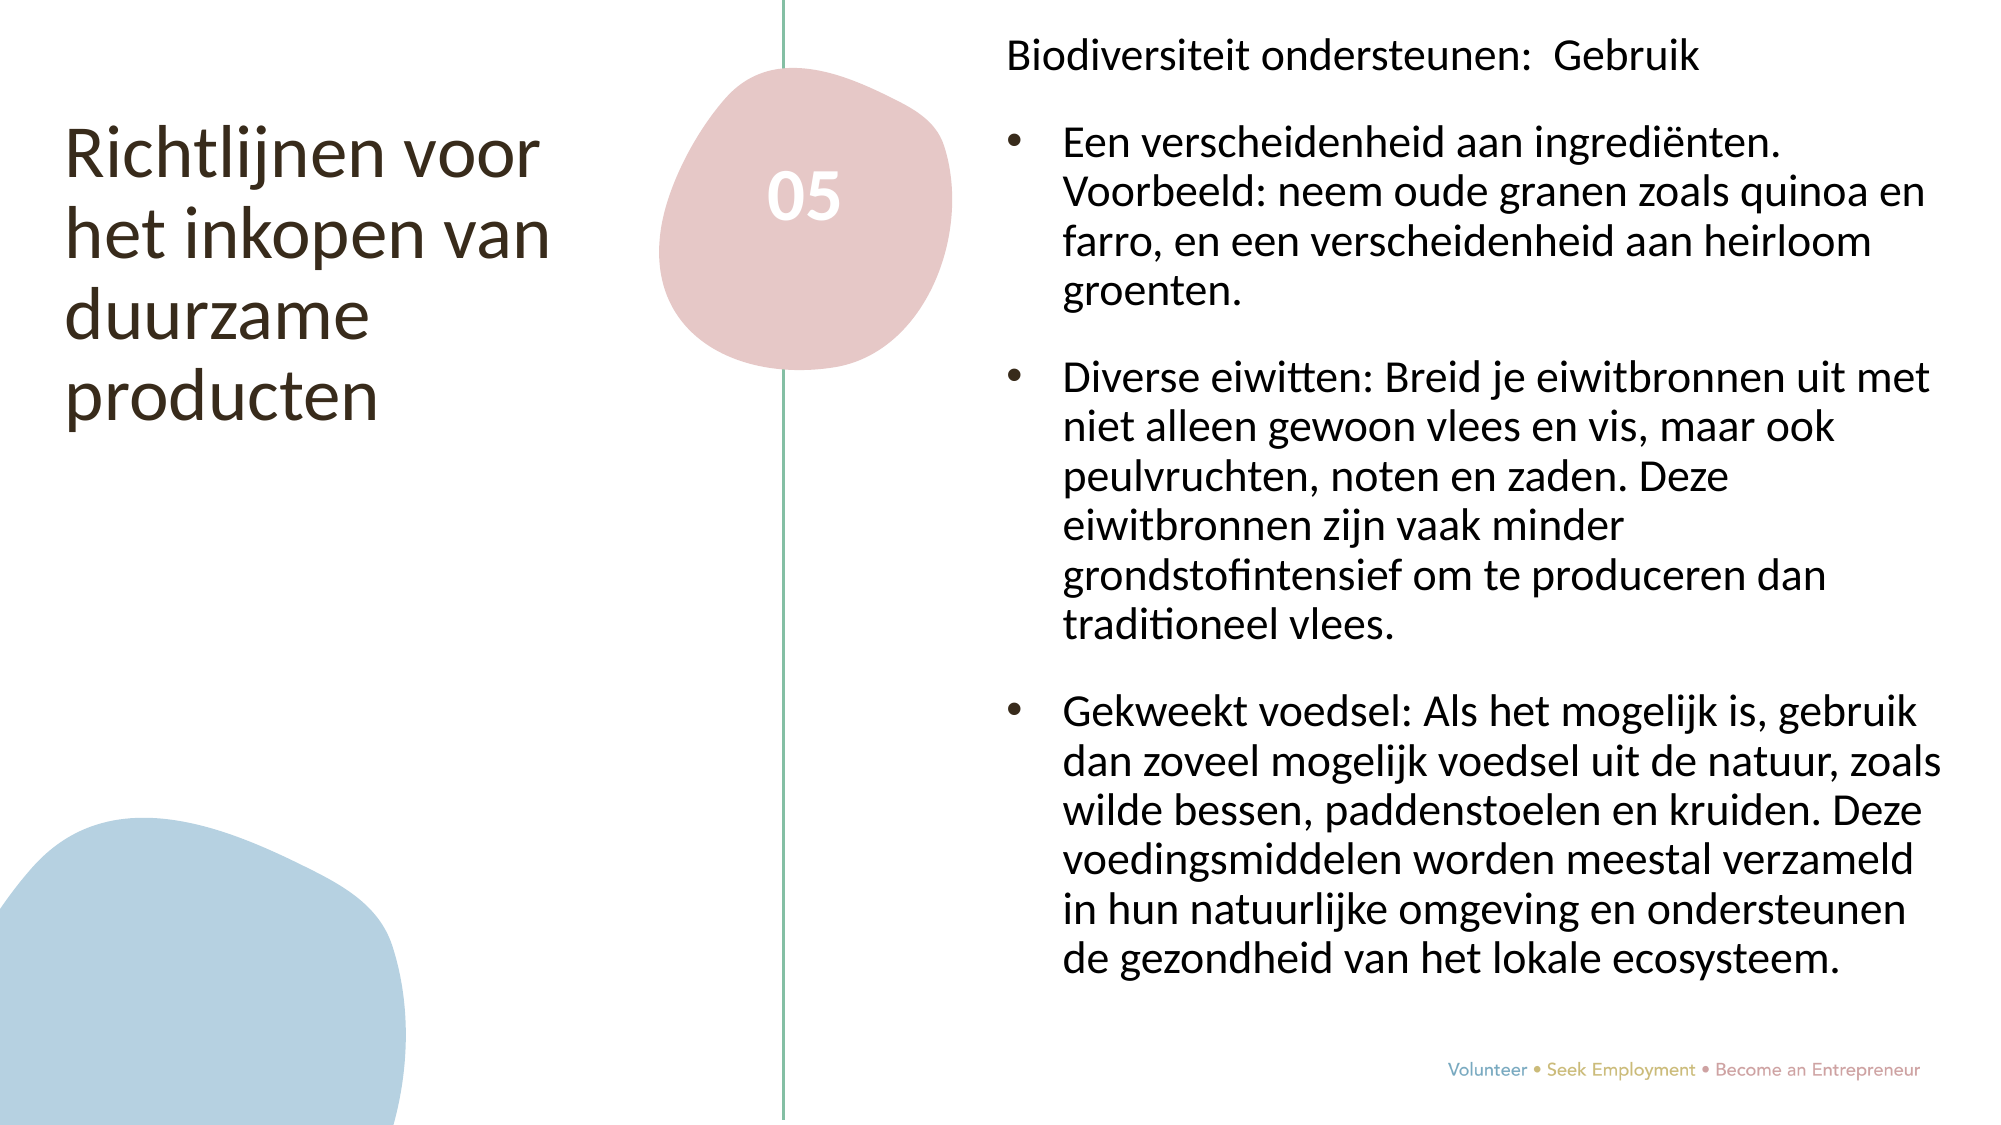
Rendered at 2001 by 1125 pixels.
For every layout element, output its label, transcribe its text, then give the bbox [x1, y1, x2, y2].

list 05 [710, 148, 900, 290]
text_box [0, 817, 406, 1125]
picture [1418, 1046, 1971, 1103]
list Biodiversiteit ondersteunen: Gebruik Een verscheidenheid aan ingrediënten. Voorbeeld: neem oude granen zoals quinoa en farro, en een verscheidenheid aan heirloom groenten. Diverse eiwitten: Breid je eiwitbronnen uit met niet alleen gewoon vlees en vis, maar ook peulvruchten, noten en zaden. Deze eiwitbronnen zijn vaak minder grondstofintensief om te produceren dan traditioneel vlees. Gekweekt voedsel: Als het mogelijk is, gebruik dan zoveel mogelijk voedsel uit de natuur, zoals wilde bessen, paddenstoelen en kruiden. Deze voedingsmiddelen worden meestal verzameld in hun natuurlijke omgeving en ondersteunen de gezondheid van het lokale ecosysteem. [991, 23, 1968, 777]
list Richtlijnen voor het inkopen van duurzame producten [50, 105, 661, 1020]
